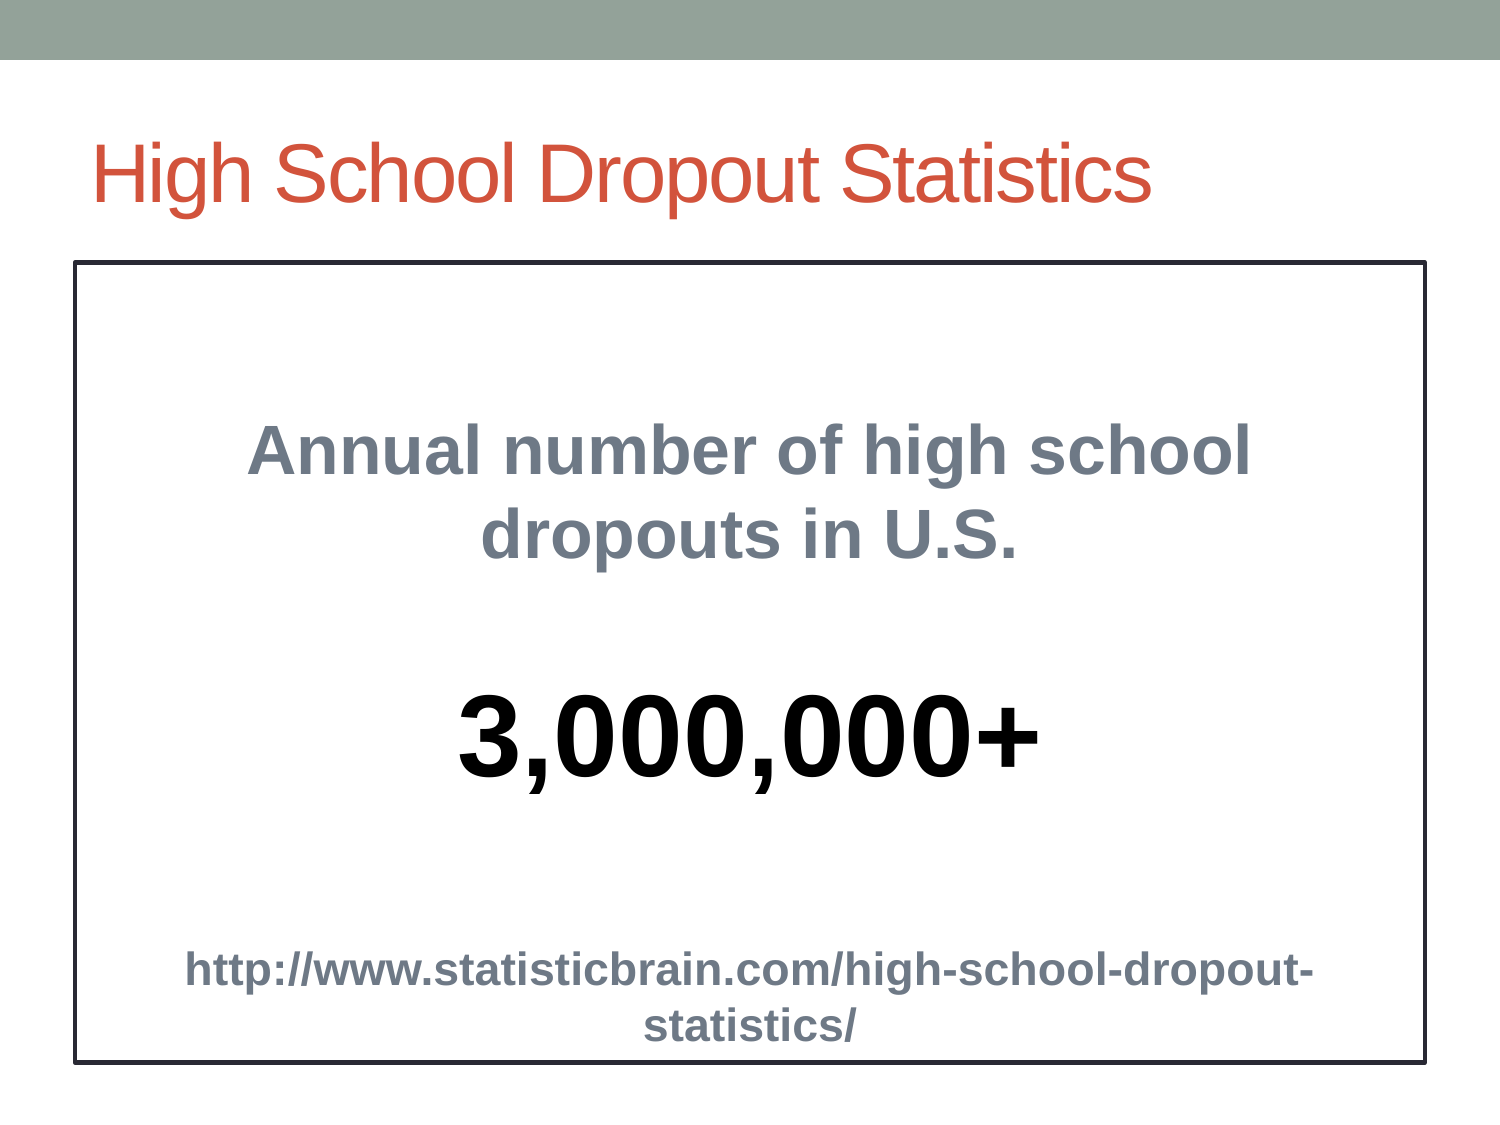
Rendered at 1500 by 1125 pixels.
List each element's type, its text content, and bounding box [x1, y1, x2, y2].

title High School Dropout Statistics [75, 87, 1425, 250]
list Annual number of high school dropouts in U.S. 3,000,000+ http://www.statisticbrain.com/high-school-dropout-statistics/ [73, 260, 1427, 1065]
